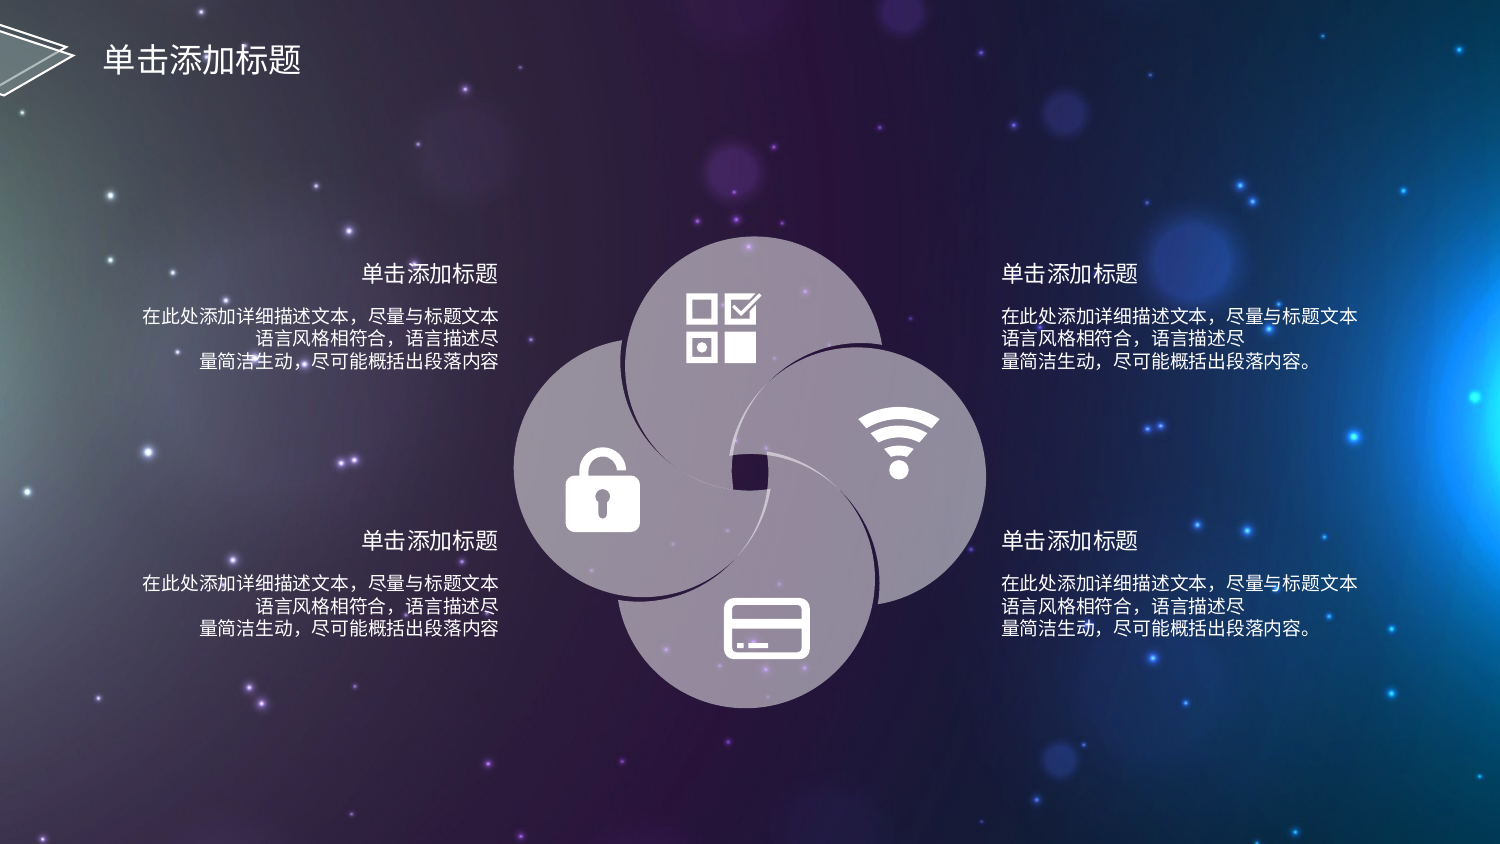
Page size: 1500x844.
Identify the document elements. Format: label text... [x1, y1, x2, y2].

text_box 单击添加标题 在此处添加详细描述文本，尽量与标题文本 语言风格相符合，语言描述尽 量简洁生动，尽可能概括出段落内容 [88, 519, 513, 647]
text_box 单击添加标题 [88, 31, 412, 87]
picture [0, 0, 1500, 844]
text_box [513, 236, 987, 709]
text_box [0, 0, 57, 89]
text_box 单击添加标题 在此处添加详细描述文本，尽量与标题文本 语言风格相符合，语言描述尽 量简洁生动，尽可能概括出段落内容 [88, 252, 513, 380]
text_box 单击添加标题 在此处添加详细描述文本，尽量与标题文本 语言风格相符合，语言描述尽 量简洁生动，尽可能概括出段落内容。 [987, 519, 1412, 647]
text_box 单击添加标题 在此处添加详细描述文本，尽量与标题文本 语言风格相符合，语言描述尽 量简洁生动，尽可能概括出段落内容。 [987, 252, 1412, 380]
